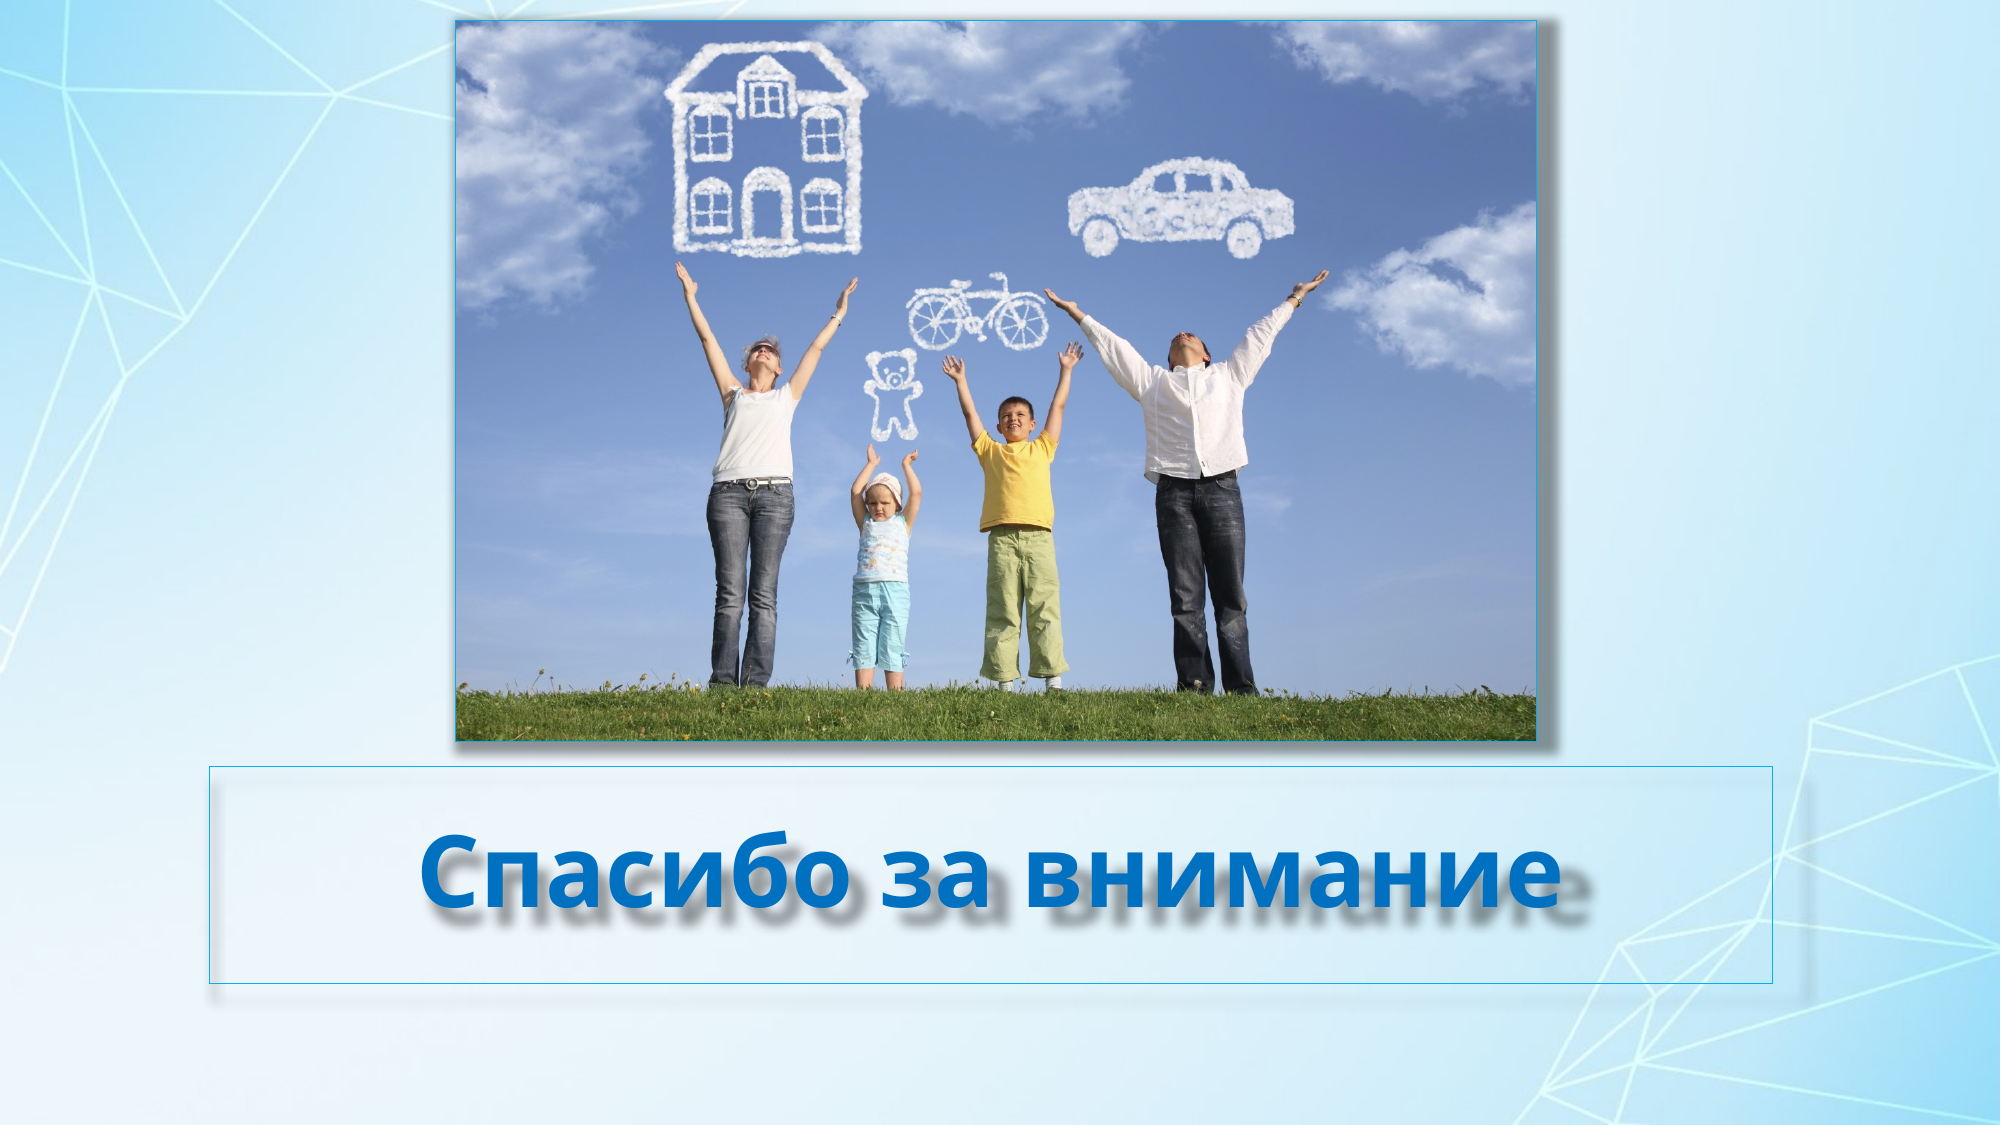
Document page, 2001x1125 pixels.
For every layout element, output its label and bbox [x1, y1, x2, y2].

list [0, 0, 2000, 1125]
picture [457, 22, 1535, 740]
